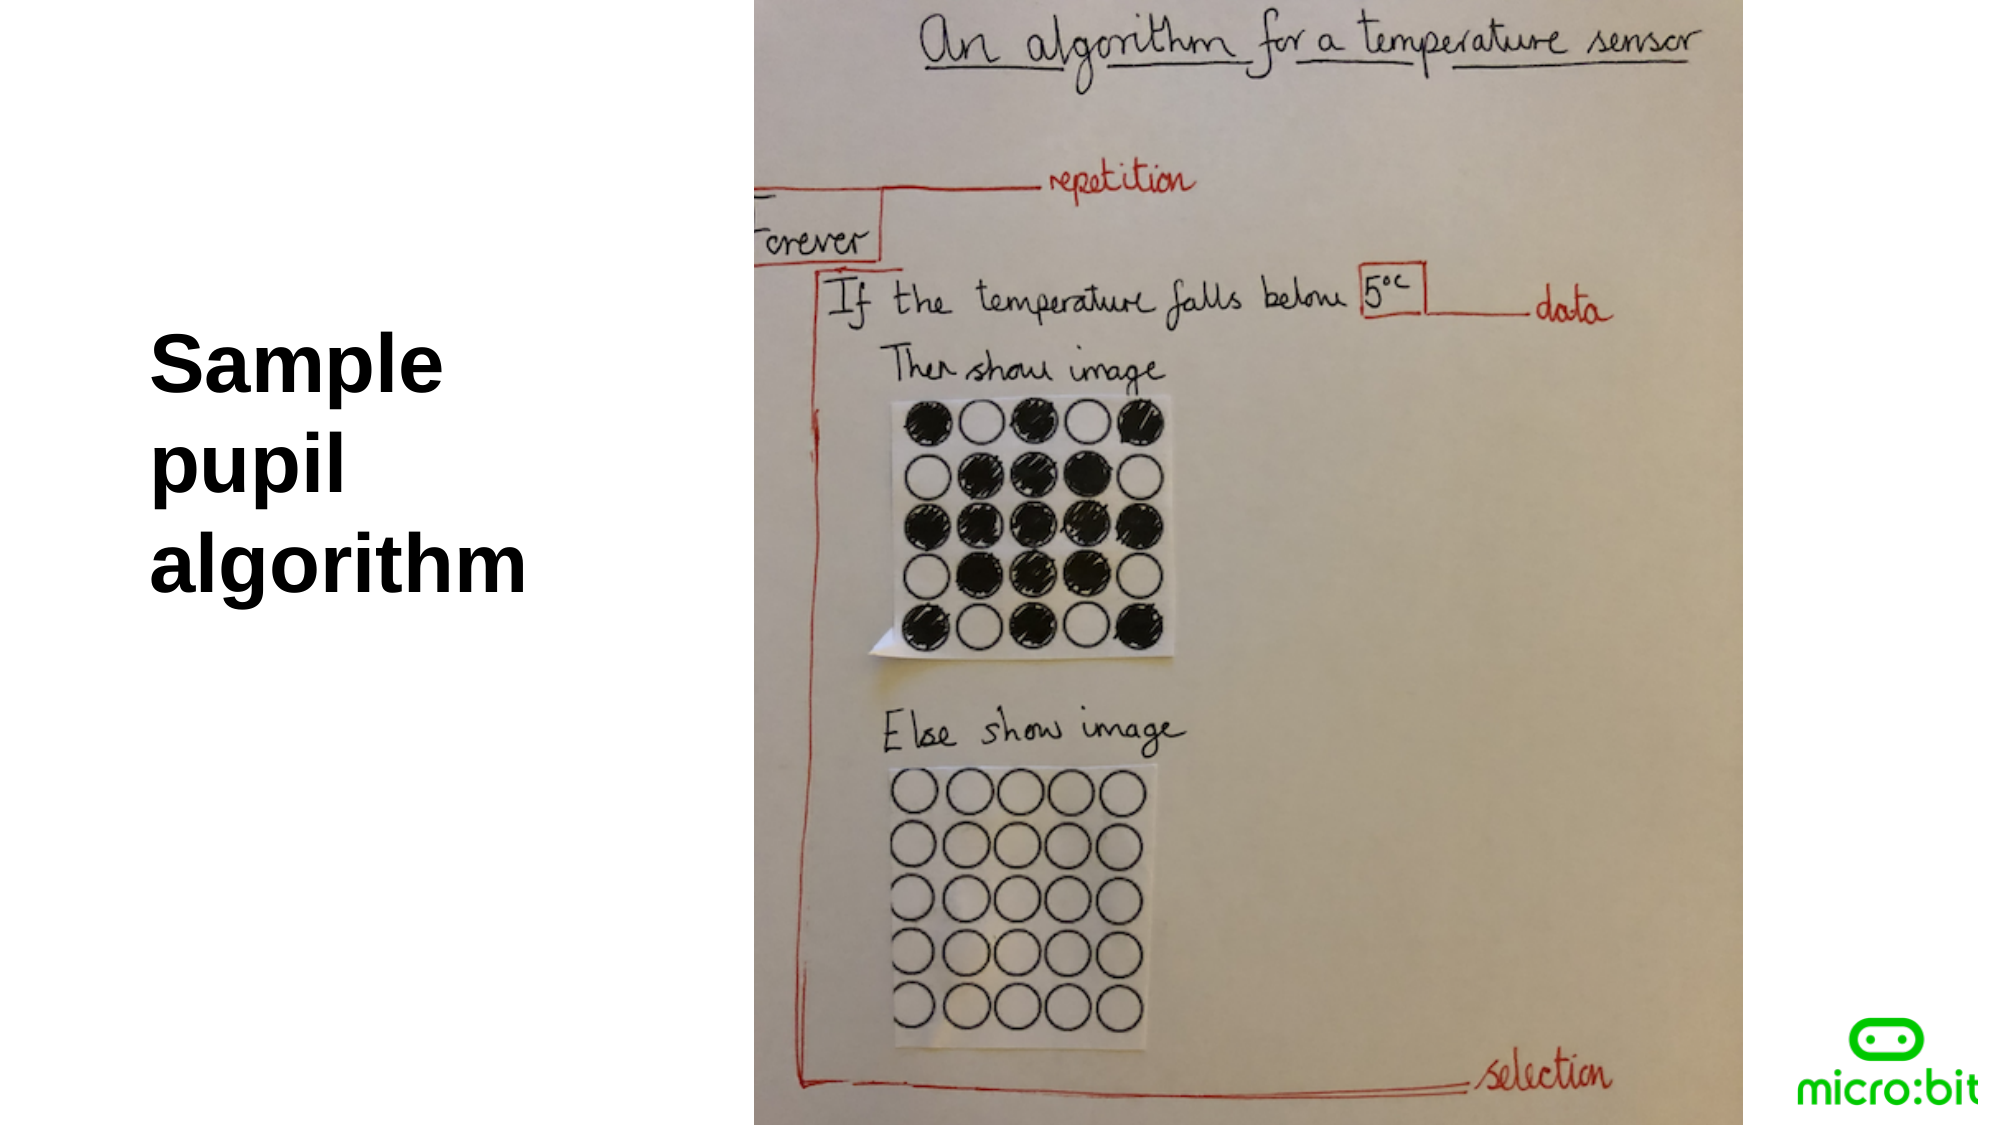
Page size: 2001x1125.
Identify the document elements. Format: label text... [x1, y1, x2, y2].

picture [754, 0, 1743, 1125]
text_box Sample pupil algorithm [134, 302, 596, 667]
picture [1797, 1017, 1978, 1106]
